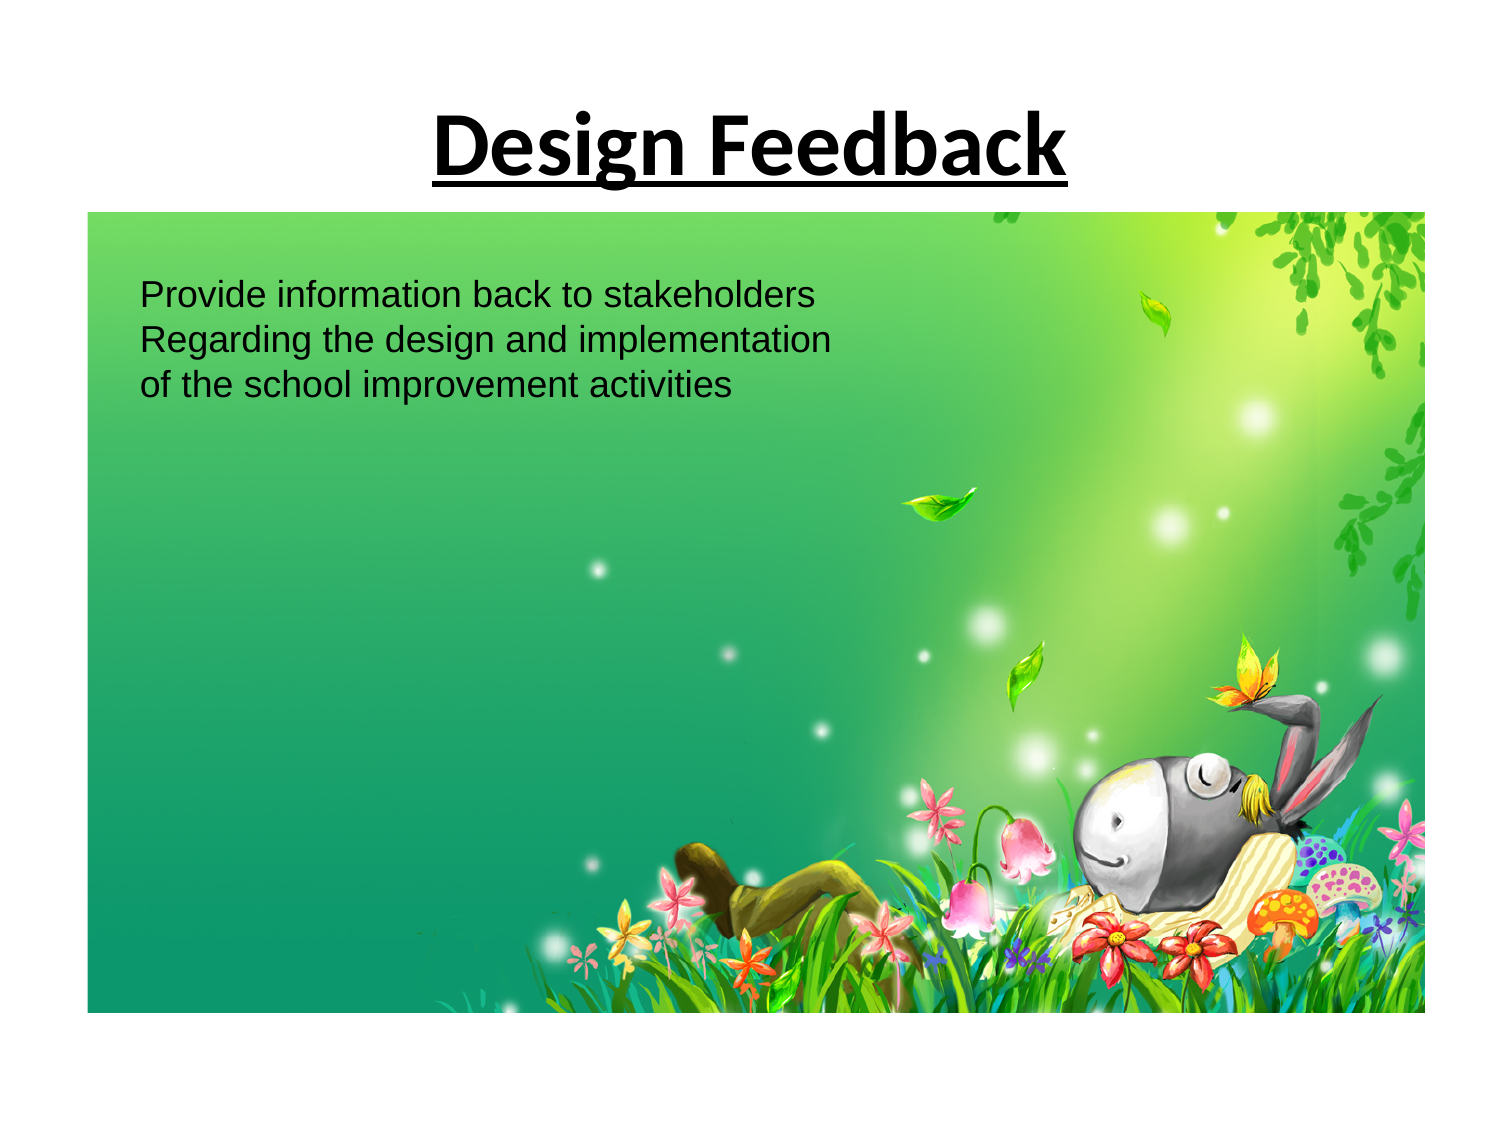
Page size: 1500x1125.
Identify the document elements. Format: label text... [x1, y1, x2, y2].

picture [87, 212, 1426, 1013]
title Design Feedback [74, 44, 1426, 233]
